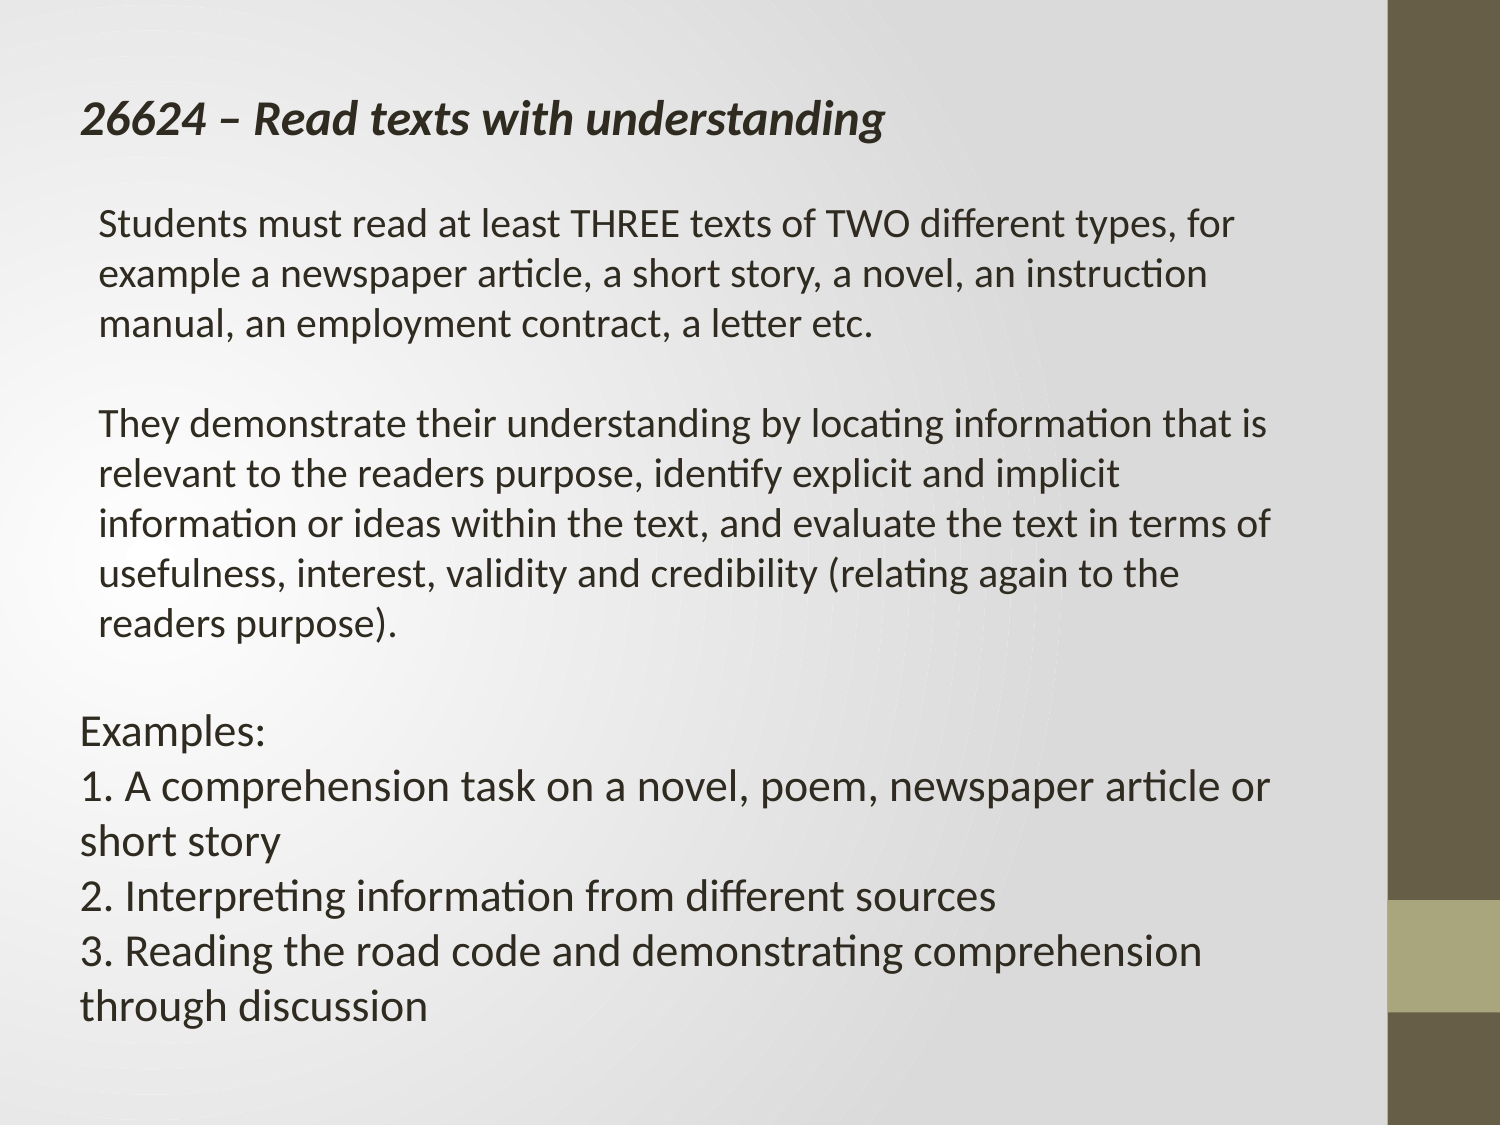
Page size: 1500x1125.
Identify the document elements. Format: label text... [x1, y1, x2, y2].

text_box 26624 – Read texts with understanding Students must read at least THREE texts of TWO different types, for example a newspaper article, a short story, a novel, an instruction manual, an employment contract, a letter etc. They demonstrate their understanding by locating information that is relevant to the readers purpose, identify explicit and implicit information or ideas within the text, and evaluate the text in terms of usefulness, interest, validity and credibility (relating again to the readers purpose). Examples: 1. A comprehension task on a novel, poem, newspaper article or short story 2. Interpreting information from different sources 3. Reading the road code and demonstrating comprehension through discussion [64, 78, 1317, 1125]
